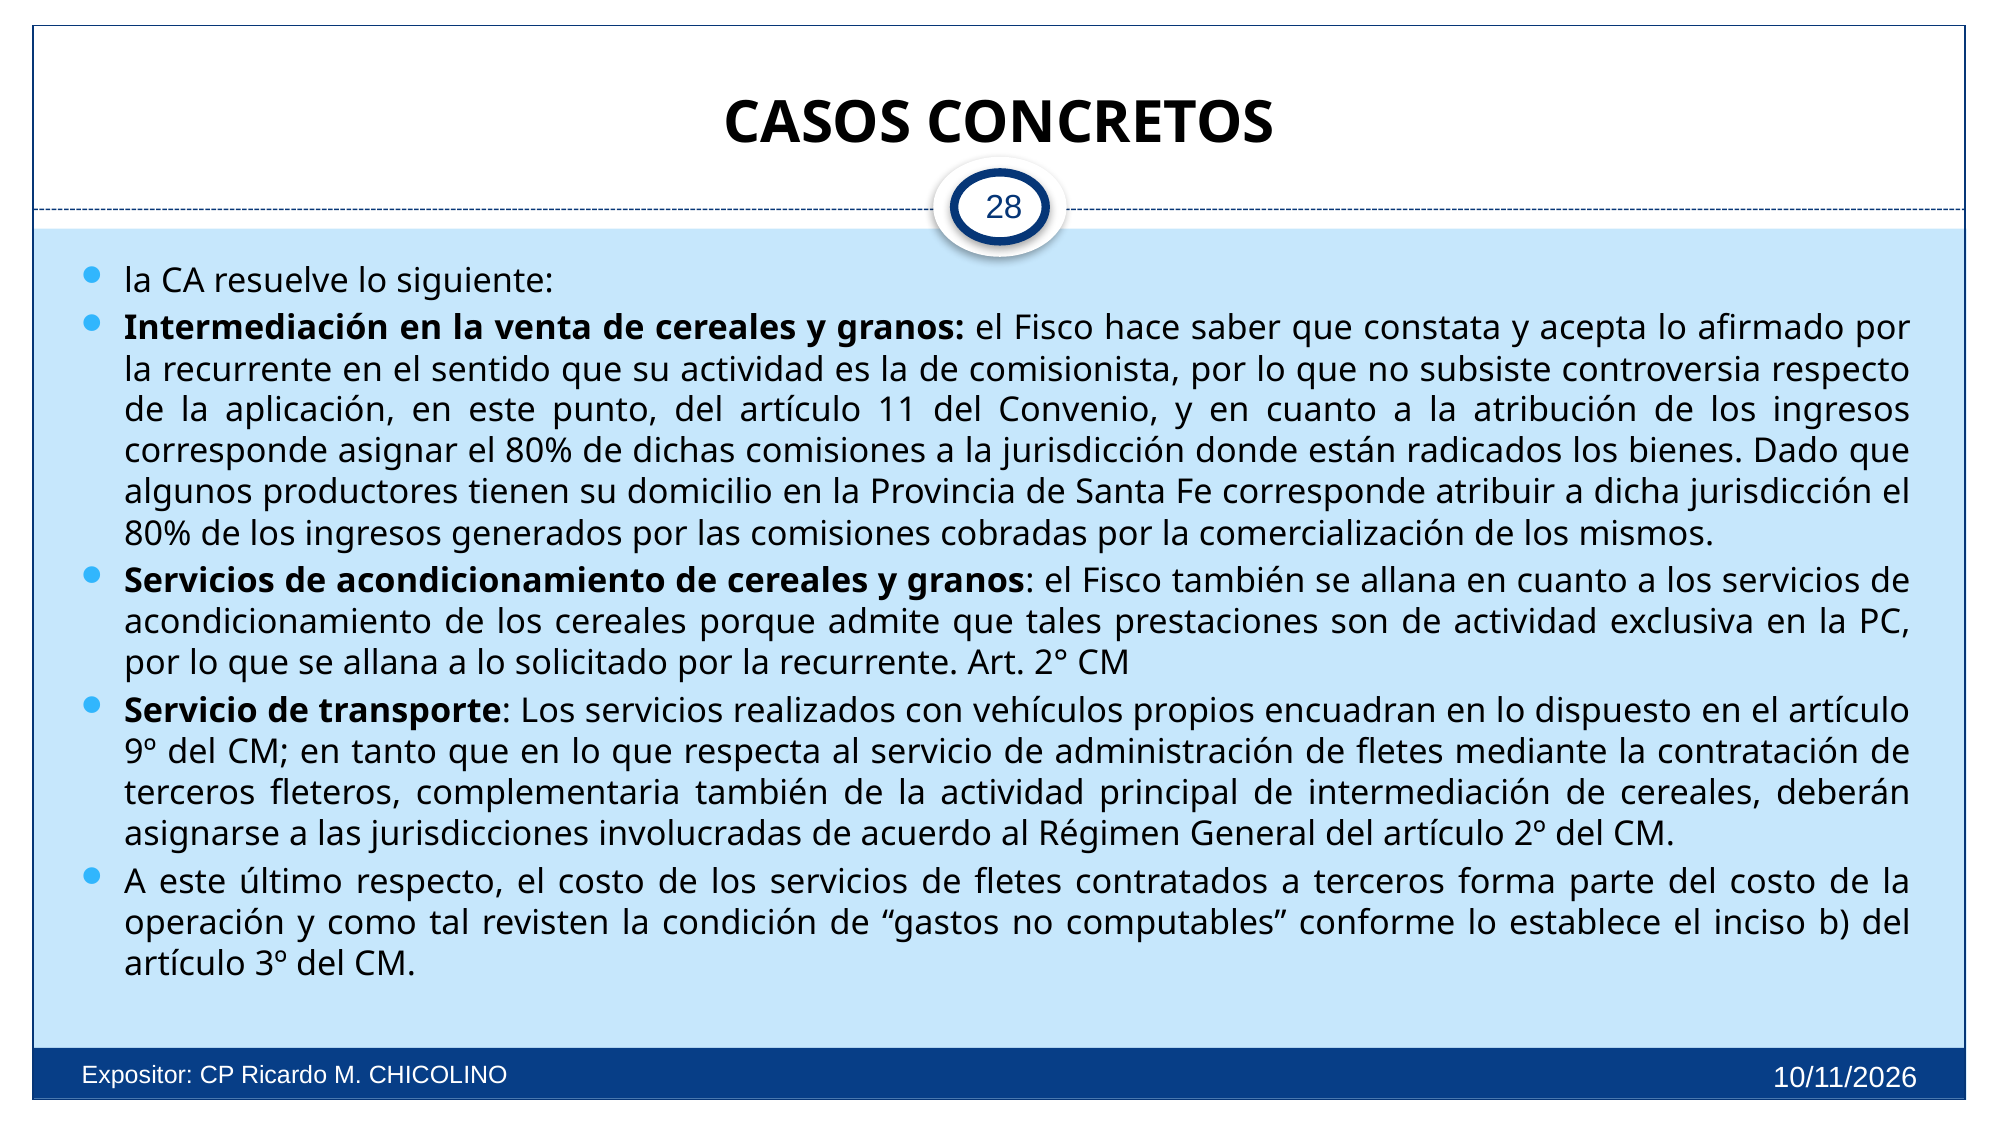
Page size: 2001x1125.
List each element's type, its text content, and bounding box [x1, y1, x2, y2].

title CASOS CONCRETOS [65, 37, 1933, 162]
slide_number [1266, 1050, 1933, 1111]
list la CA resuelve lo siguiente: Intermediación en la venta de cereales y granos: el Fisco hace saber que constata y acepta lo afirmado por la recurrente en el sentido que su actividad es la de comisionista, por lo que no subsiste controversia respecto de la aplicación, en este punto, del artículo 11 del Convenio, y en cuanto a la atribución de los ingresos corresponde asignar el 80% de dichas comisiones a la jurisdicción donde están radicados los bienes. Dado que algunos productores tienen su domicilio en la Provincia de Santa Fe corresponde atribuir a dicha jurisdicción el 80% de los ingresos generados por las comisiones cobradas por la comercialización de los mismos. Servicios de acondicionamiento de cereales y granos: el Fisco también se allana en cuanto a los servicios de acondicionamiento de los cereales porque admite que tales prestaciones son de actividad exclusiva en la PC, por lo que se allana a lo solicitado por la recurrente. Art. 2° CM Servicio de transporte: Los servicios realizados con vehículos propios encuadran en lo dispuesto en el artículo 9º del CM; en tanto que en lo que respecta al servicio de administración de fletes mediante la contratación de terceros fleteros, complementaria también de la actividad principal de intermediación de cereales, deberán asignarse a las jurisdicciones involucradas de acuerdo al Régimen General del artículo 2º del CM. A este último respecto, el costo de los servicios de fletes contratados a terceros forma parte del costo de la operación y como tal revisten la condición de “gastos no computables” conforme lo establece el inciso b) del artículo 3º del CM. [66, 250, 1926, 1001]
footer Expositor: CP Ricardo M. CHICOLINO [66, 1051, 850, 1112]
slide_number 28 [954, 168, 1055, 241]
